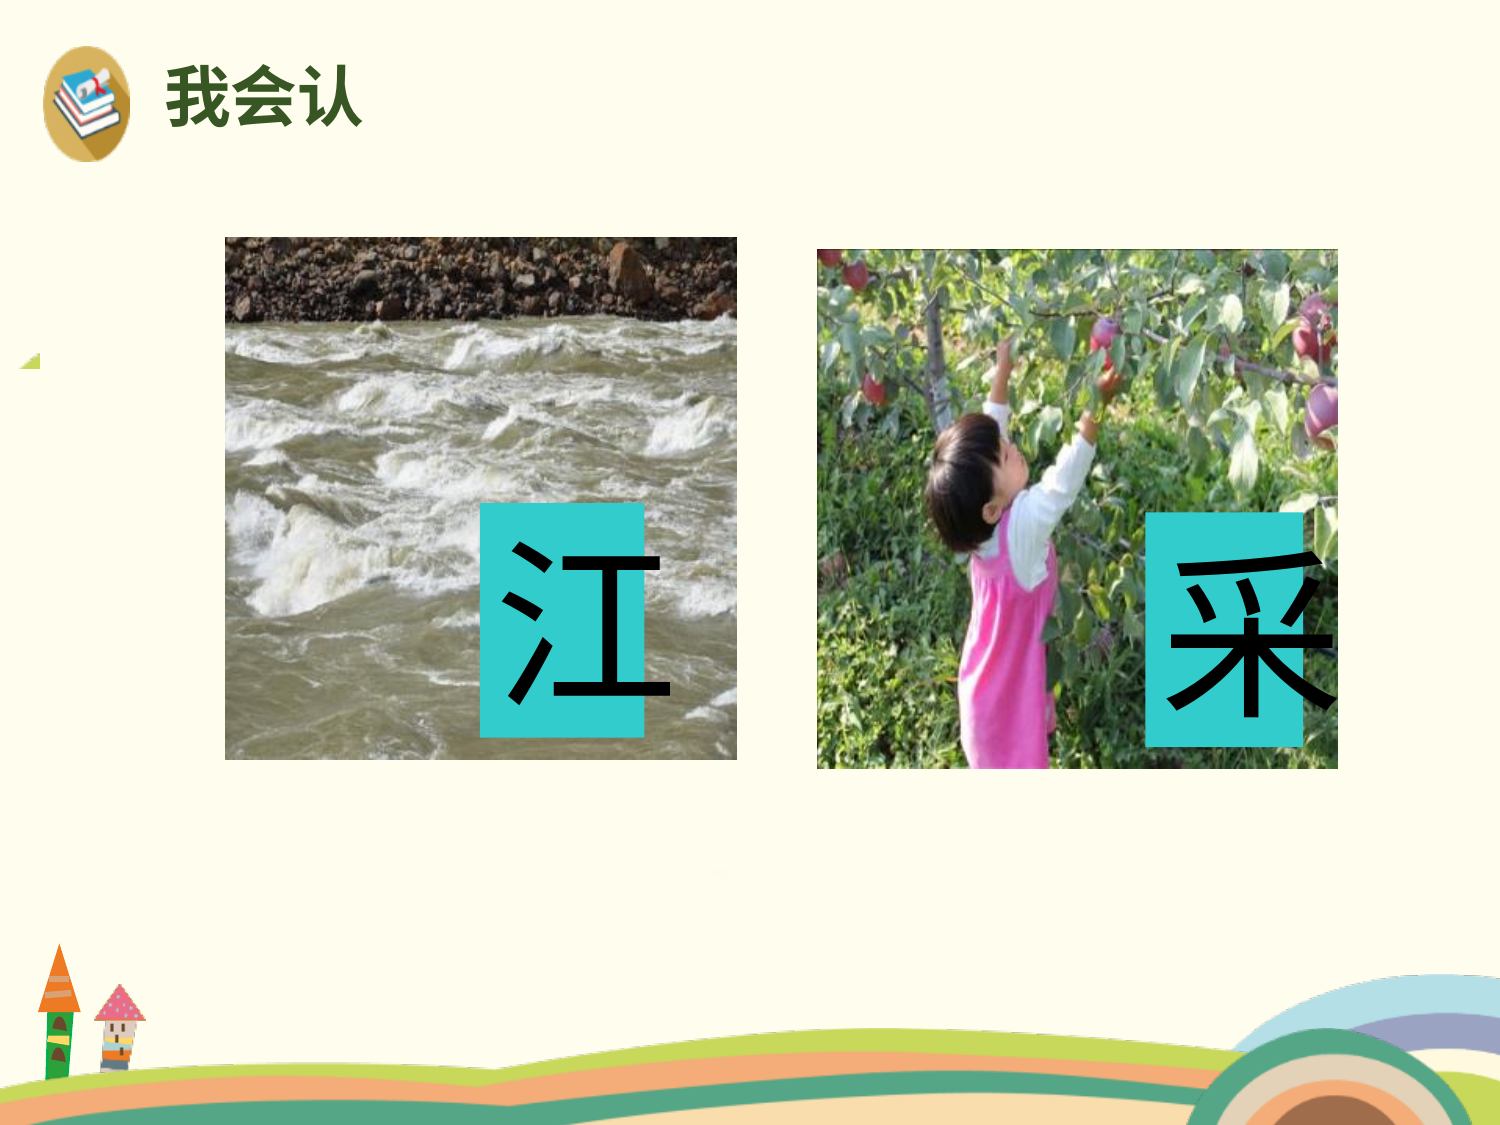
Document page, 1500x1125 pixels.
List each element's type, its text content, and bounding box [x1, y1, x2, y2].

text_box 我会认 [149, 47, 380, 143]
picture [0, 0, 1500, 1125]
